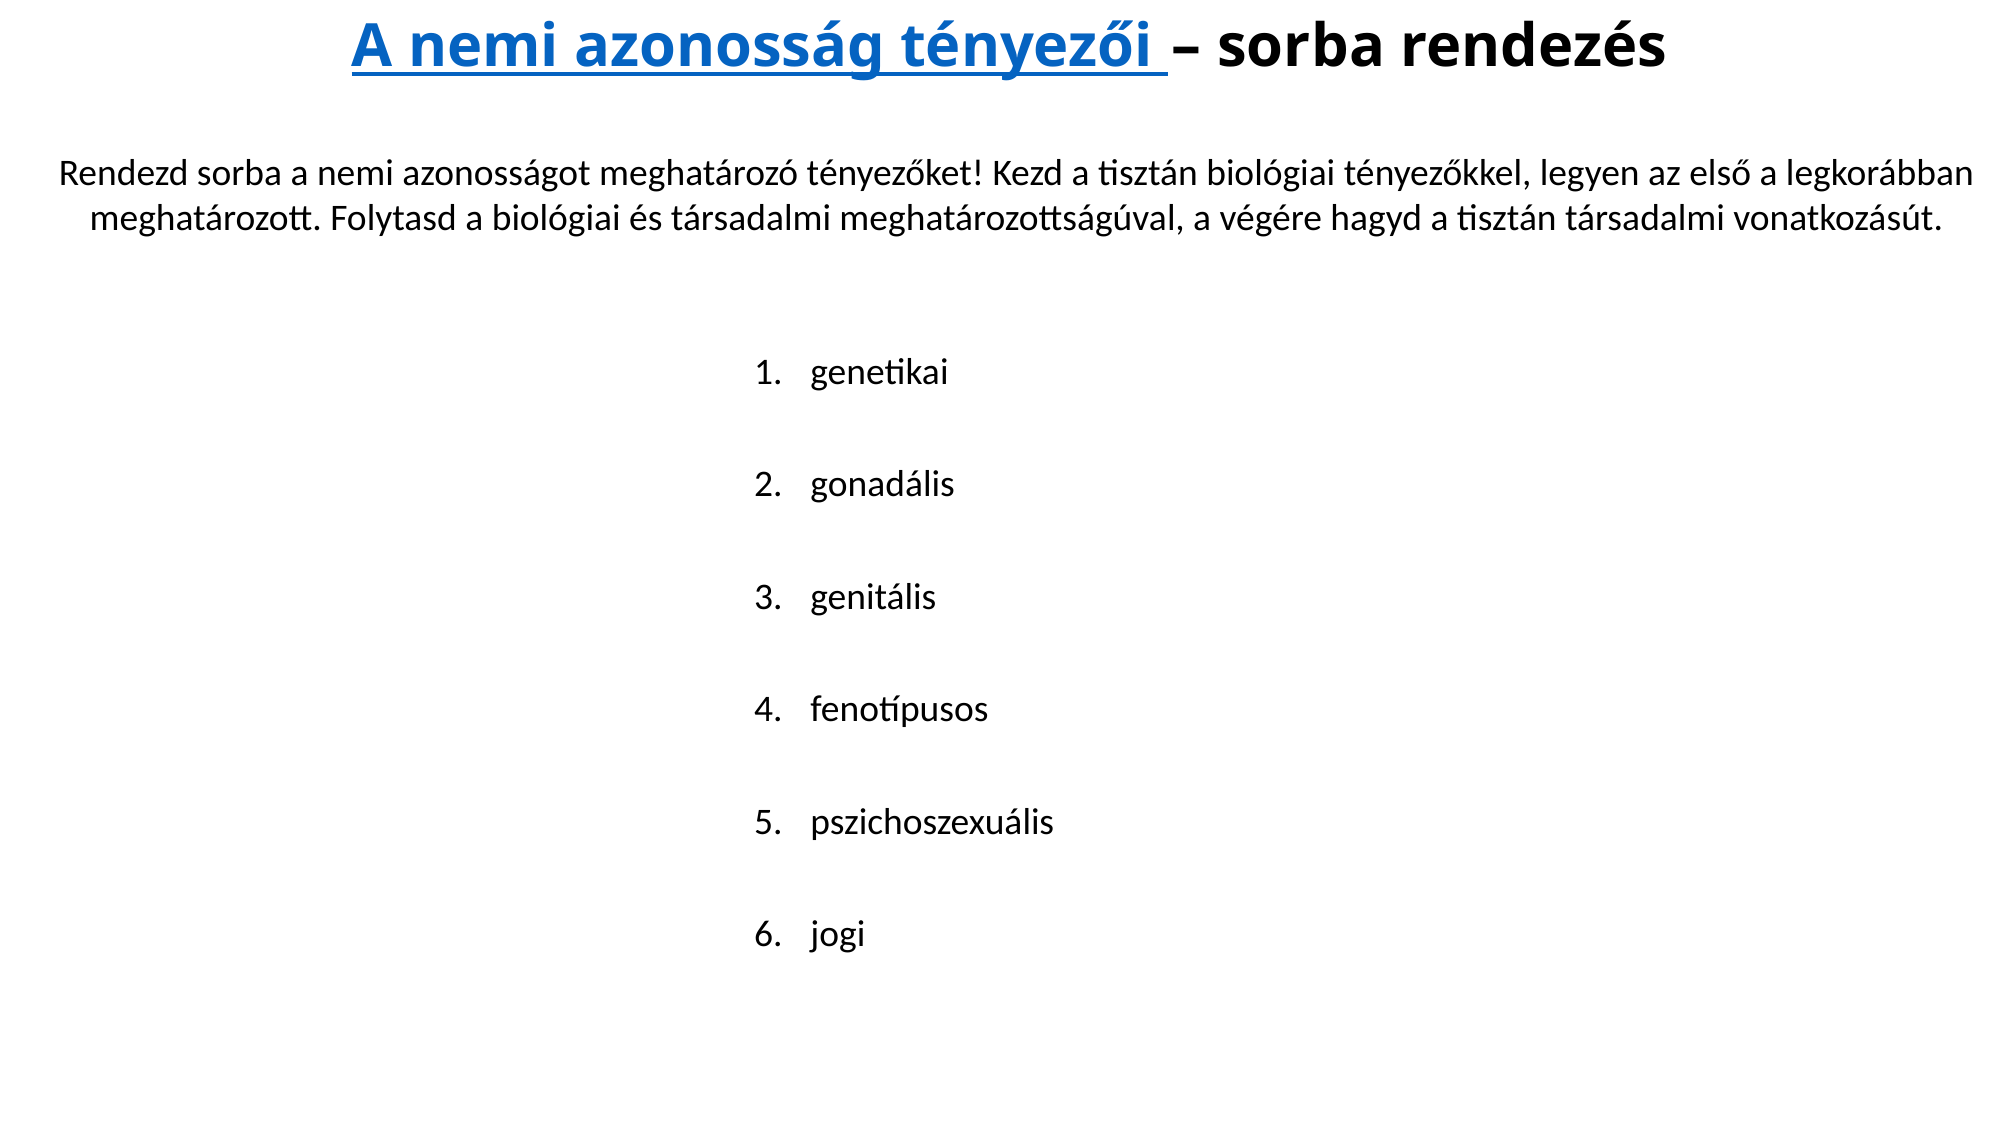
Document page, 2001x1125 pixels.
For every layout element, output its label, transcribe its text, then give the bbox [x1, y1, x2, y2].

text_box genetikai gonadális genitális fenotípusos pszichoszexuális jogi [739, 271, 1070, 962]
title A nemi azonosság tényezői – sorba rendezés [147, 0, 1873, 91]
text_box Rendezd sorba a nemi azonosságot meghatározó tényezőket! Kezd a tisztán biológiai tényezőkkel, legyen az első a legkorábban meghatározott. Folytasd a biológiai és társadalmi meghatározottságúval, a végére hagyd a tisztán társadalmi vonatkozásút. [34, 140, 2000, 246]
